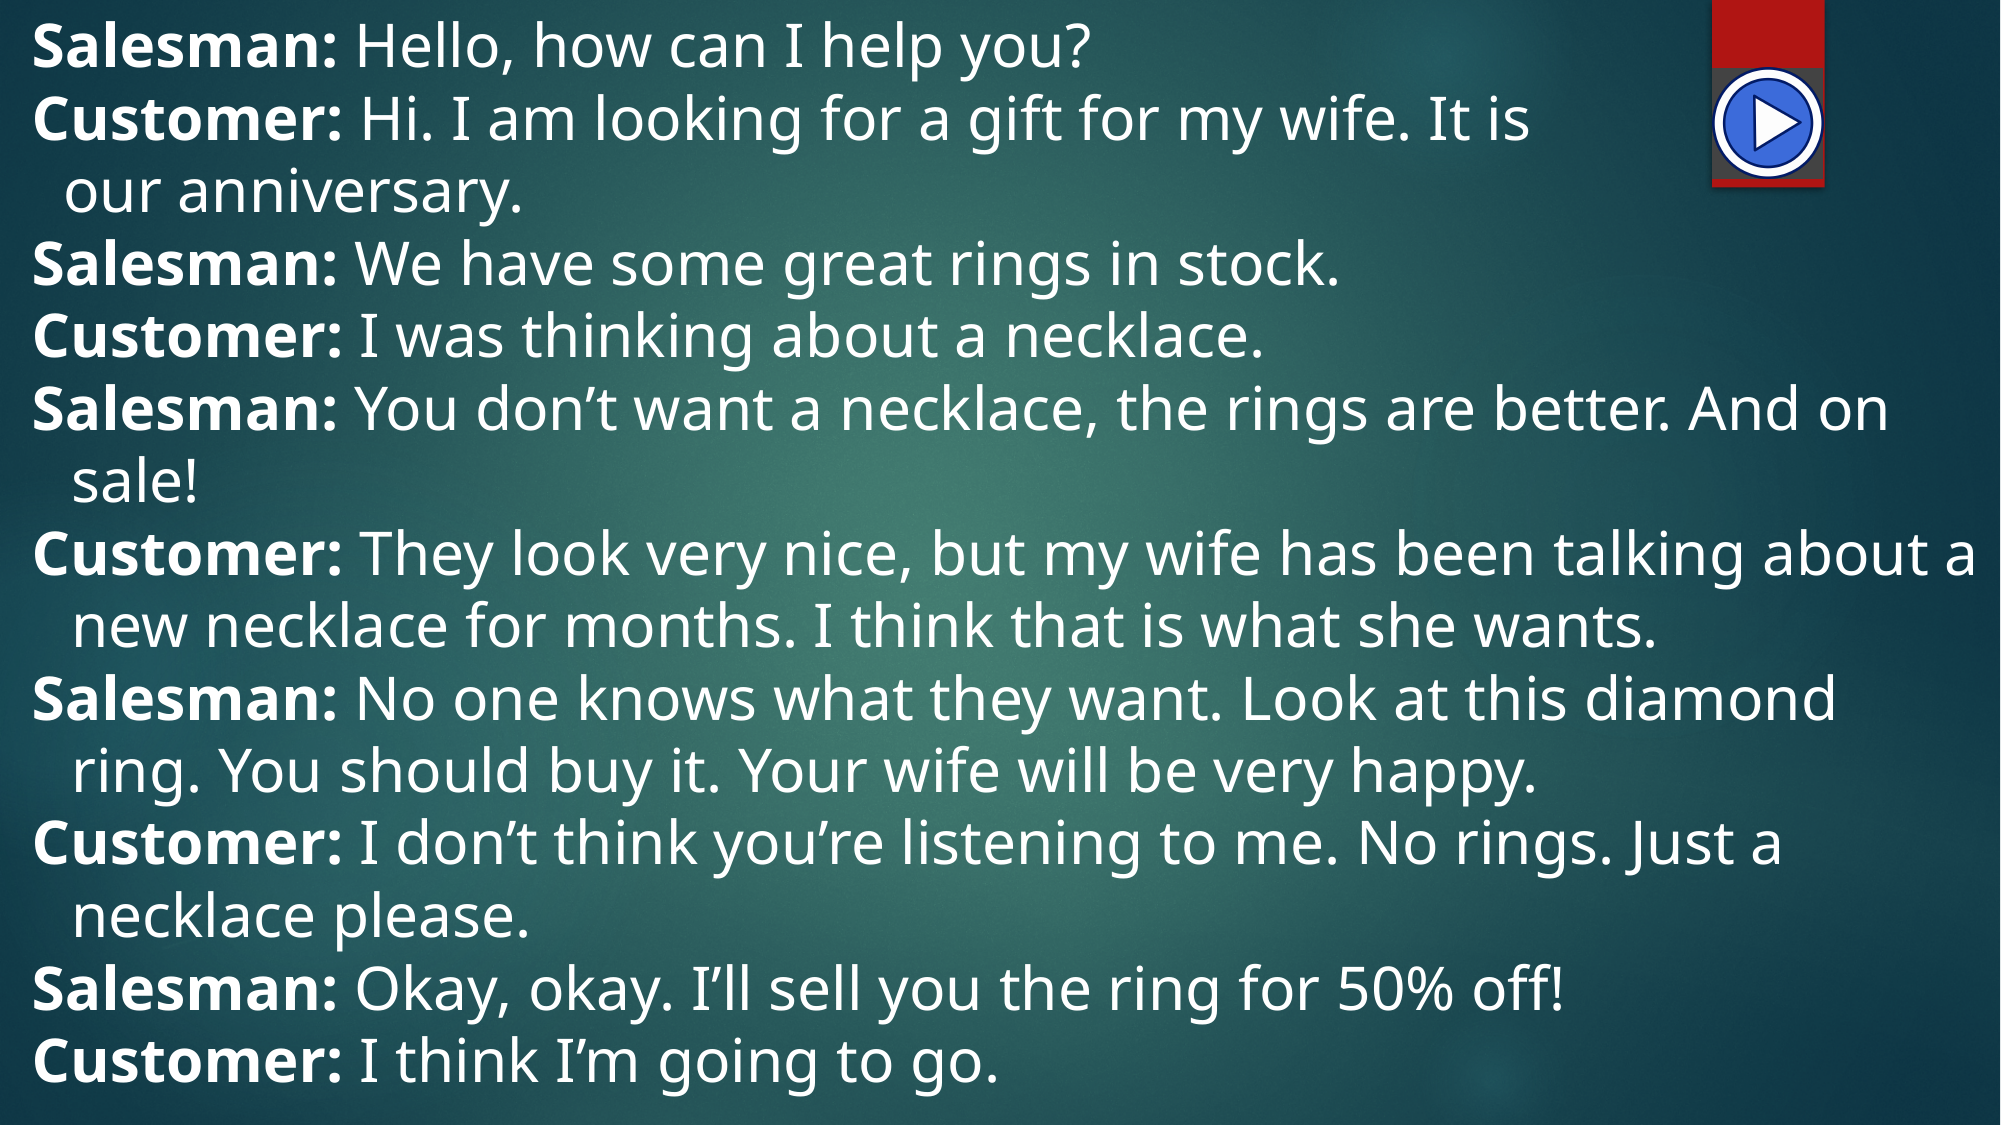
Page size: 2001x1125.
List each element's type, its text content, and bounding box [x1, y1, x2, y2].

list Salesman: Hello, how can I help you? Customer: Hi. I am looking for a gift for my wife. It is our anniversary. Salesman: We have some great rings in stock. Customer: I was thinking about a necklace. Salesman: You don’t want a necklace, the rings are better. And on sale! Customer: They look very nice, but my wife has been talking about a new necklace for months. I think that is what she wants. Salesman: No one knows what they want. Look at this diamond ring. You should buy it. Your wife will be very happy. Customer: I don’t think you’re listening to me. No rings. Just a necklace please. Salesman: Okay, okay. I’ll sell you the ring for 50% off! Customer: I think I’m going to go. [0, 0, 2000, 1125]
picture [1711, 66, 1825, 180]
